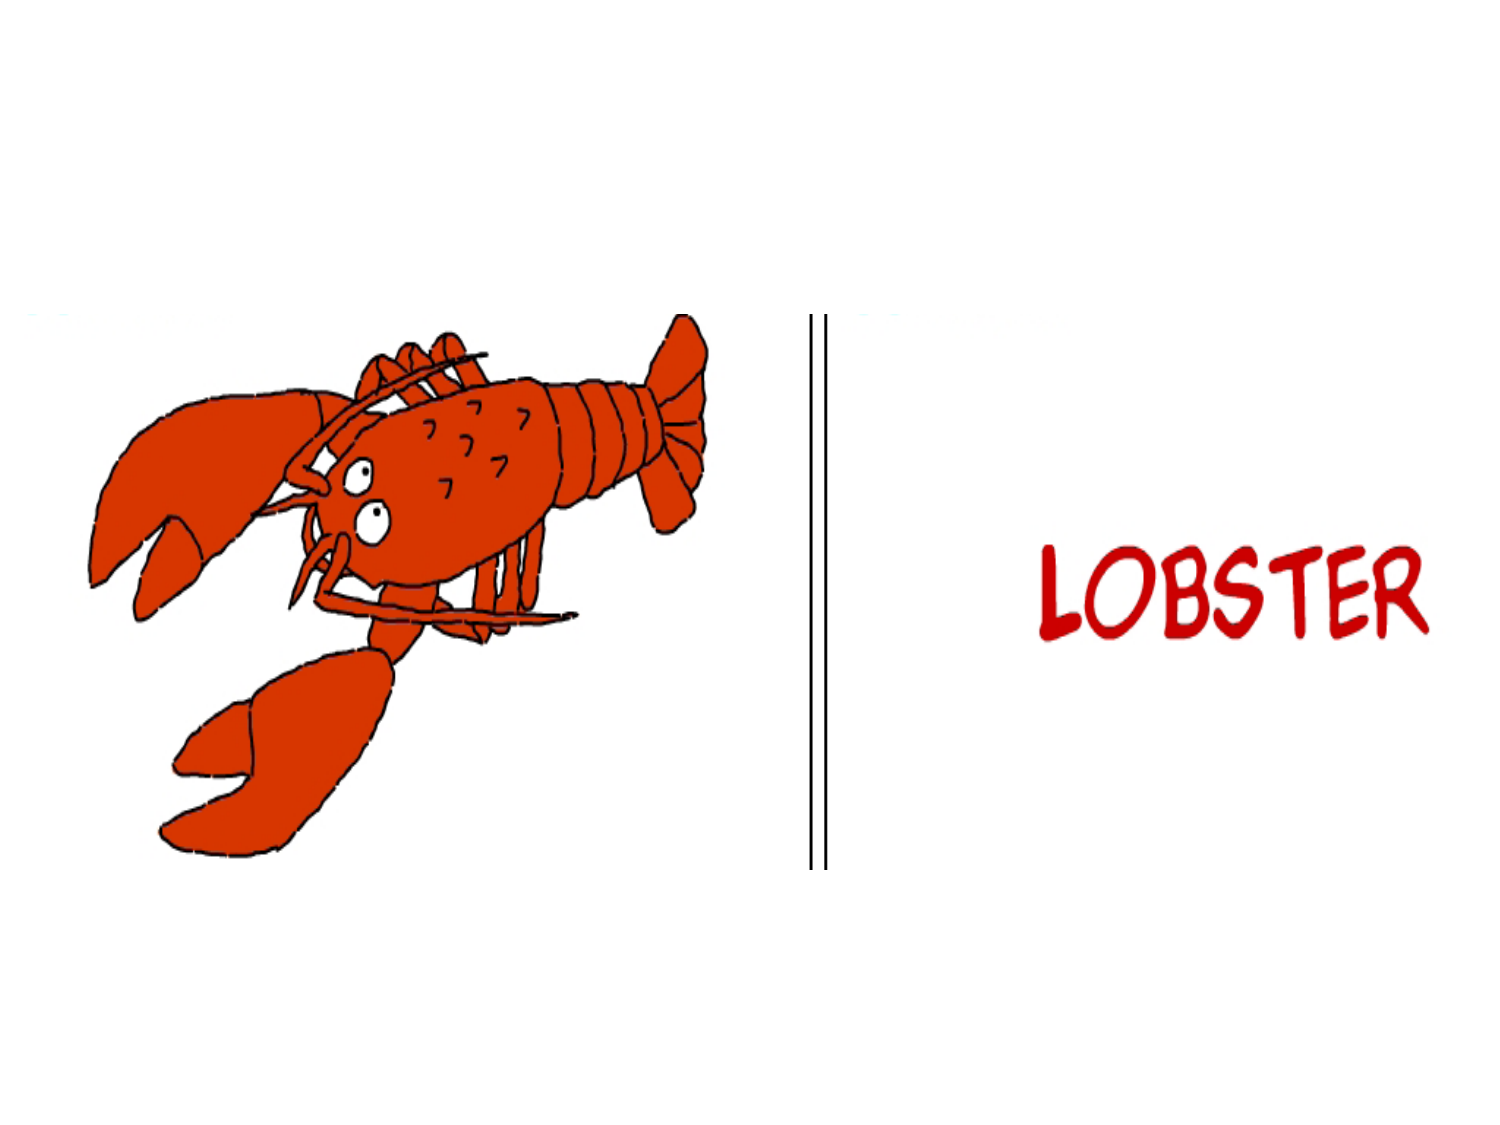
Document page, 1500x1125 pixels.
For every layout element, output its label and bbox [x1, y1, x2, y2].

picture [0, 314, 1500, 870]
